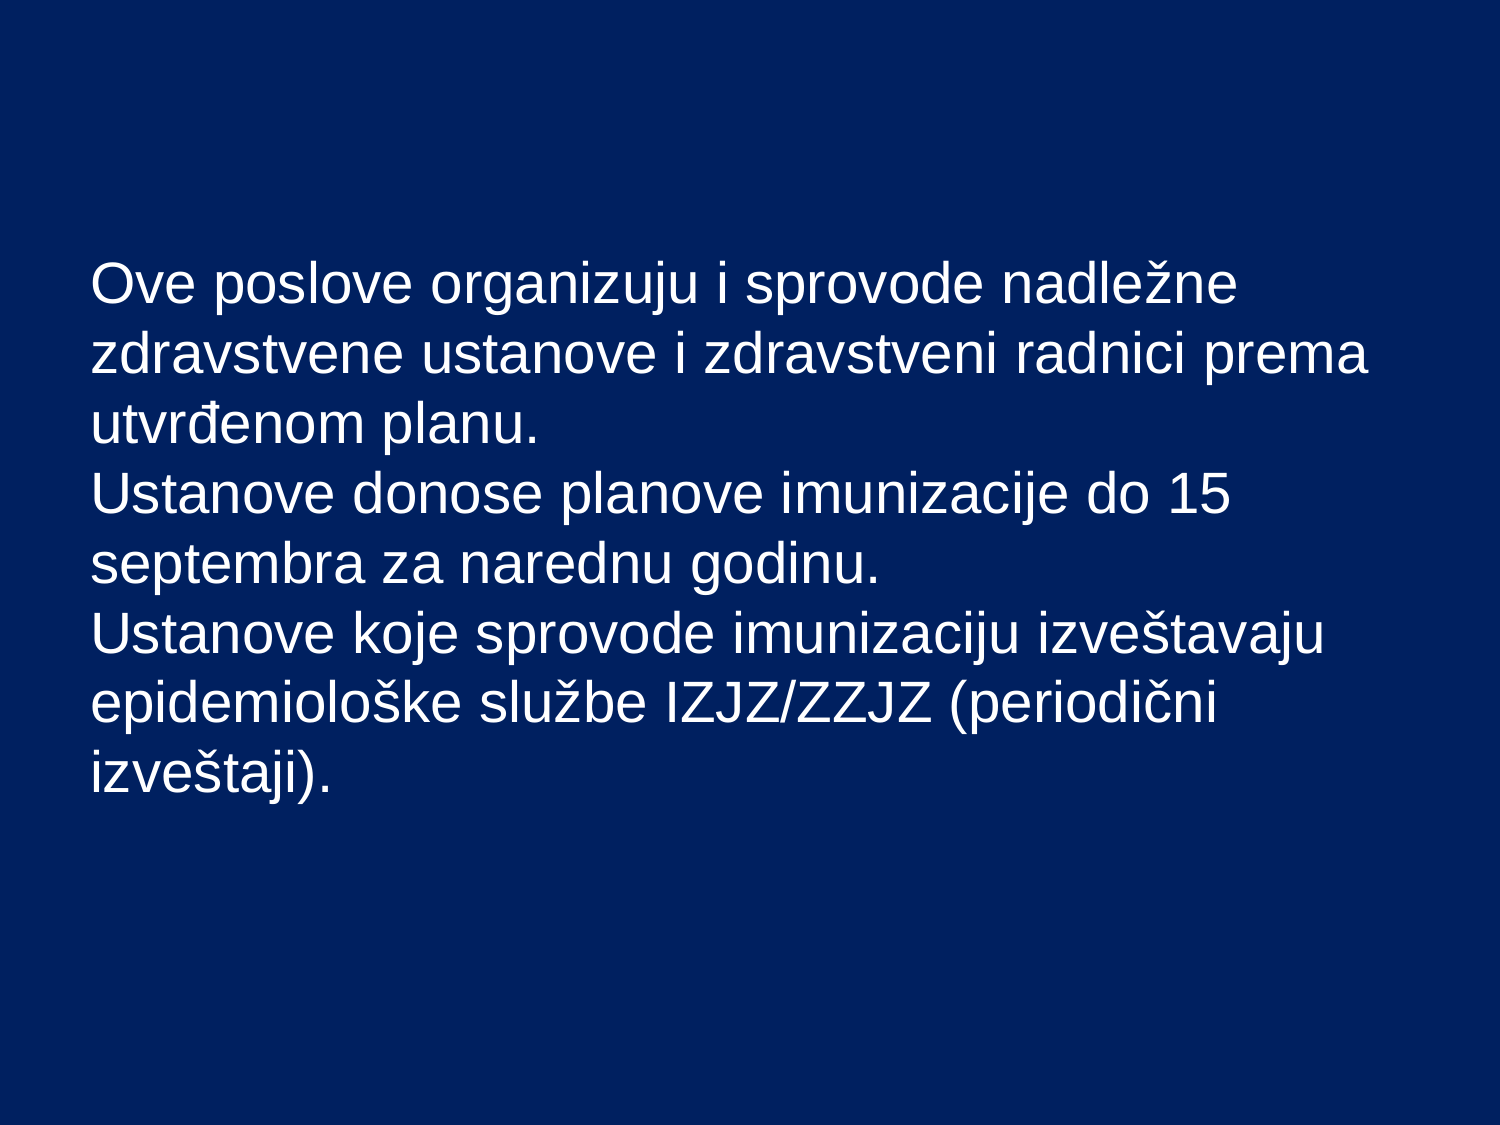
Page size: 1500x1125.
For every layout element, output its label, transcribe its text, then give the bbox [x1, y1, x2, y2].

title Ove poslove organizuju i sprovode nadležne zdravstvene ustanove i zdravstveni radnici prema utvrđenom planu. Ustanove donose planove imunizacije do 15 septembra za narednu godinu. Ustanove koje sprovode imunizaciju izveštavaju epidemiološke službe IZJZ/ZZJZ (periodični izveštaji). [75, 112, 1425, 938]
